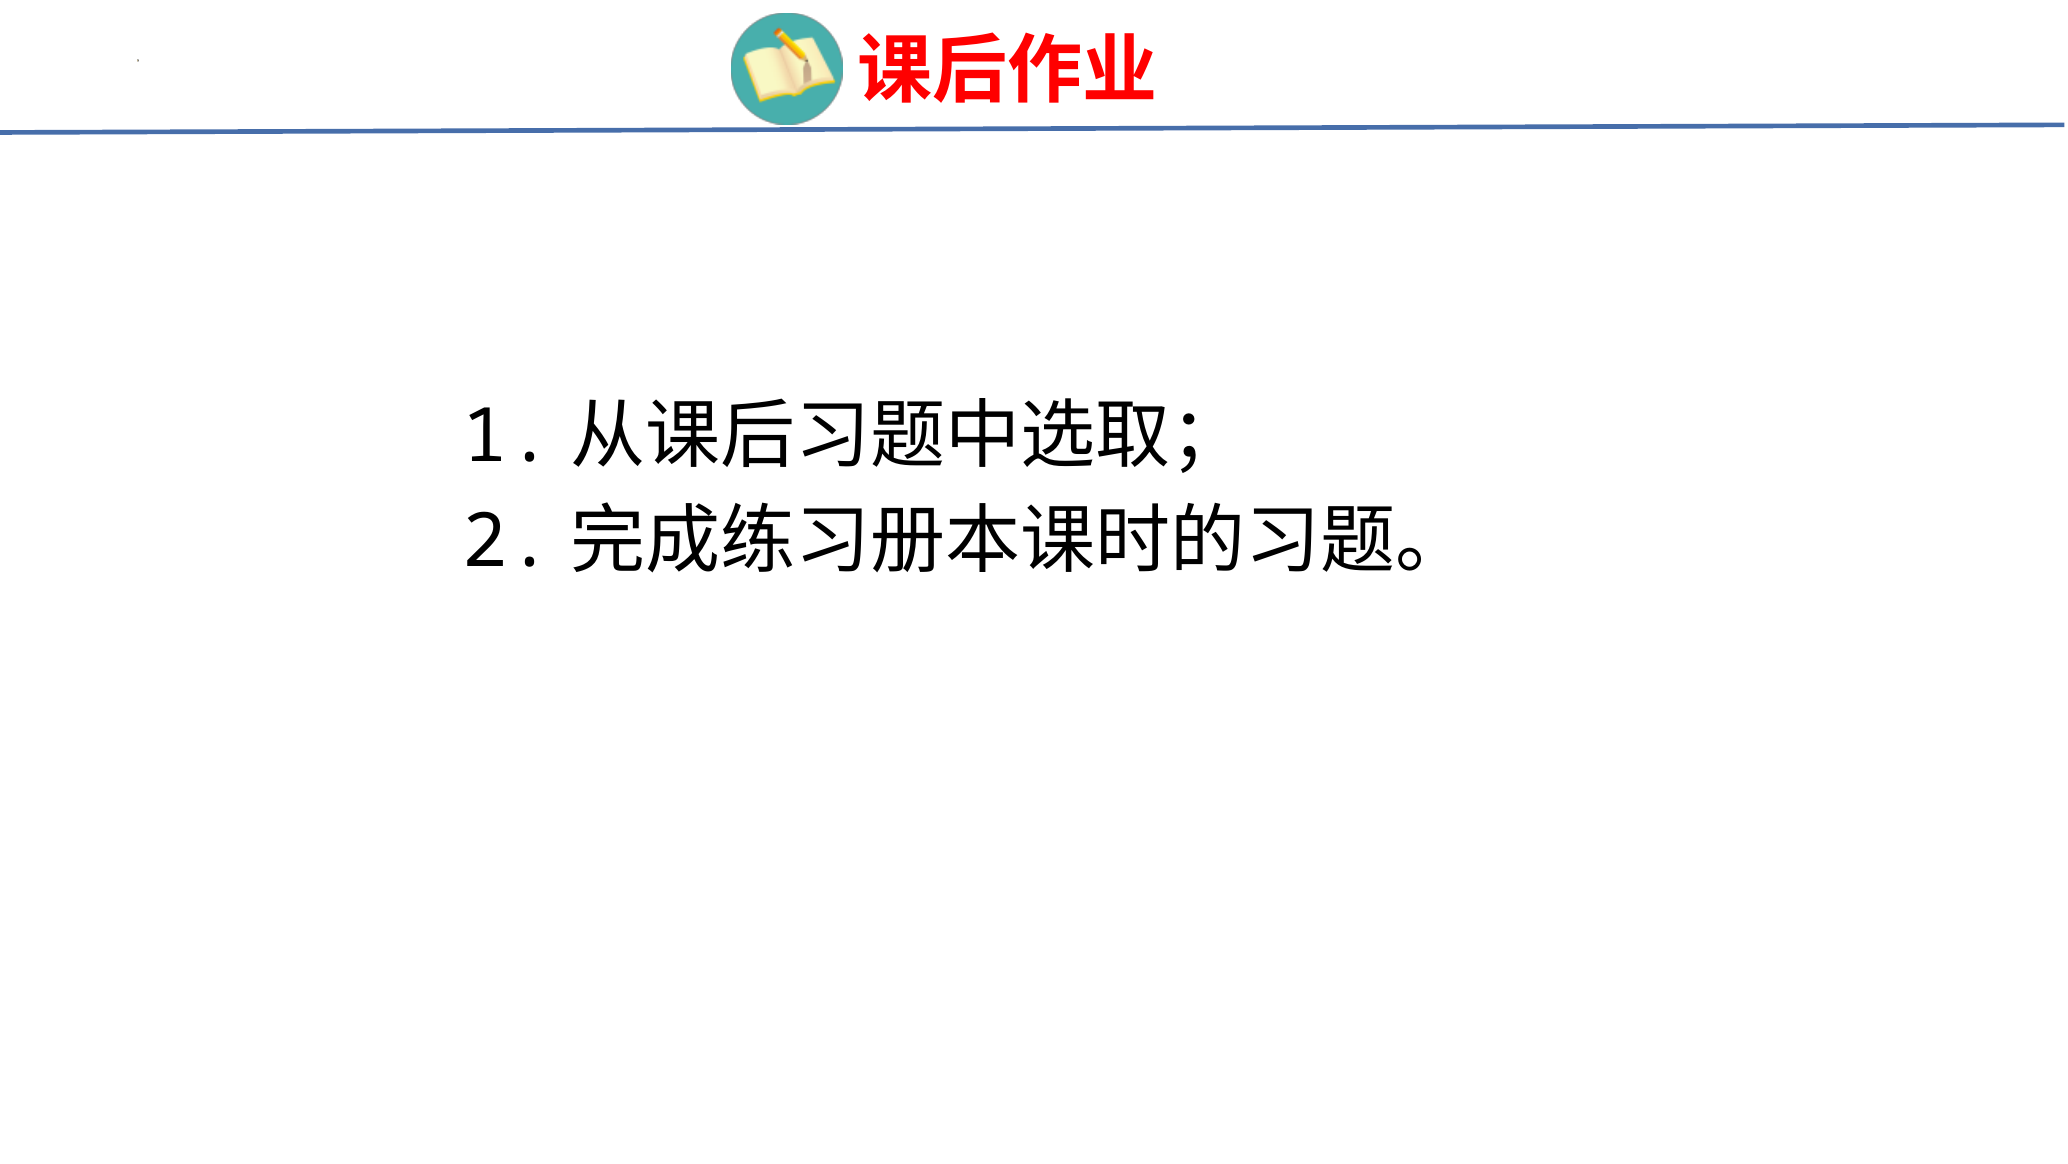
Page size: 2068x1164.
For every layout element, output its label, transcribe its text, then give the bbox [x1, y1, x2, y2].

text_box 课后作业 [843, 14, 1173, 120]
picture [731, 13, 843, 125]
text_box 1.从课后习题中选取； 2.完成练习册本课时的习题。 [447, 378, 1664, 785]
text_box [0, 124, 2065, 133]
